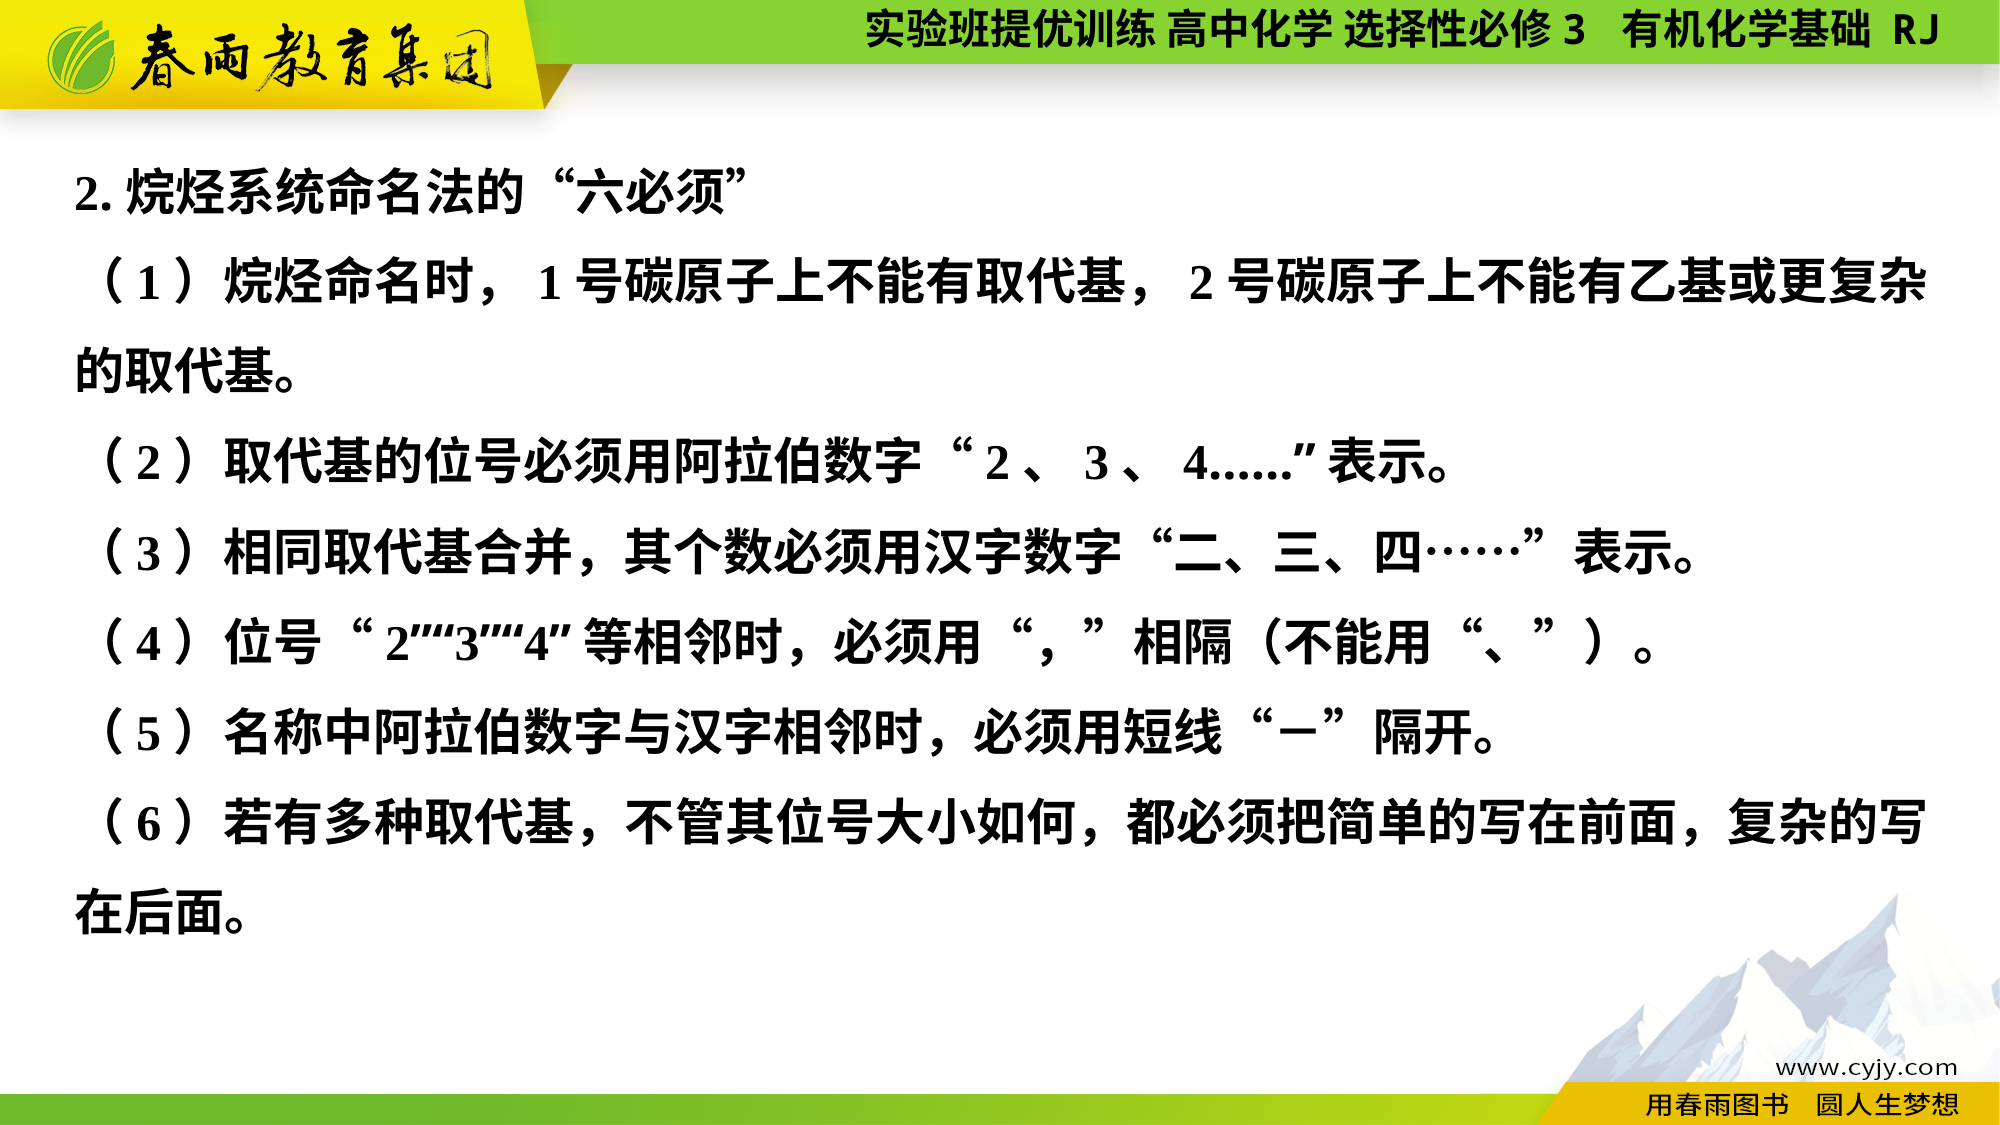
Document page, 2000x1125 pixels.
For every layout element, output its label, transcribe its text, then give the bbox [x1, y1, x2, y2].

list 2.烷烃系统命名法的“六必须” （1）烷烃命名时，1号碳原子上不能有取代基，2号碳原子上不能有乙基或更复杂的取代基。 （2）取代基的位号必须用阿拉伯数字“2、3、4……”表示。 （3）相同取代基合并，其个数必须用汉字数字“二、三、四……”表示。 （4）位号“2”“3”“4”等相邻时，必须用“，”相隔（不能用“、”）。 （5）名称中阿拉伯数字与汉字相邻时，必须用短线“－”隔开。 （6）若有多种取代基，不管其位号大小如何，都必须把简单的写在前面，复杂的写在后面。 [59, 122, 1944, 944]
picture [0, 0, 2000, 1125]
